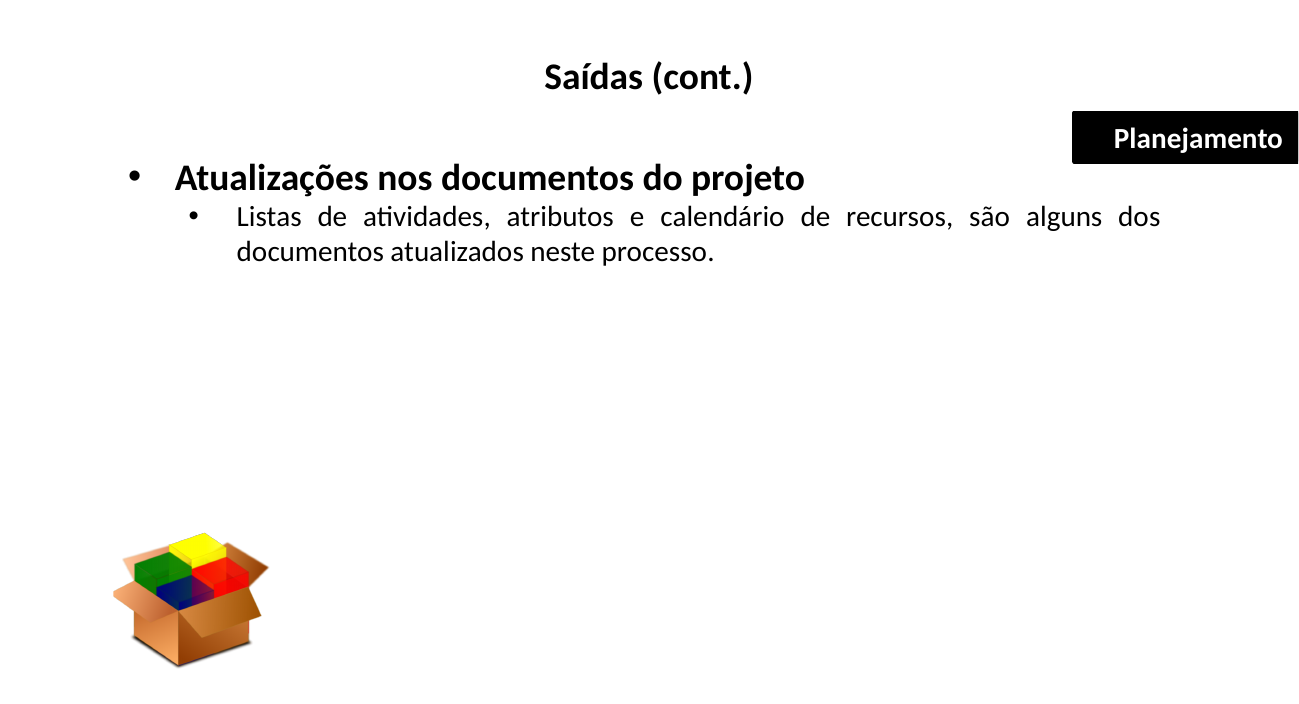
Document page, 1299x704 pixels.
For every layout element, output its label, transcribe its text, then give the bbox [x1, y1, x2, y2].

text_box Saídas (cont.) [0, 44, 1299, 106]
text_box Atualizações nos documentos do projeto Listas de atividades, atributos e calendário de recursos, são alguns dos documentos atualizados neste processo. [113, 145, 1177, 277]
text_box Planejamento [1074, 112, 1299, 162]
picture [112, 520, 273, 672]
